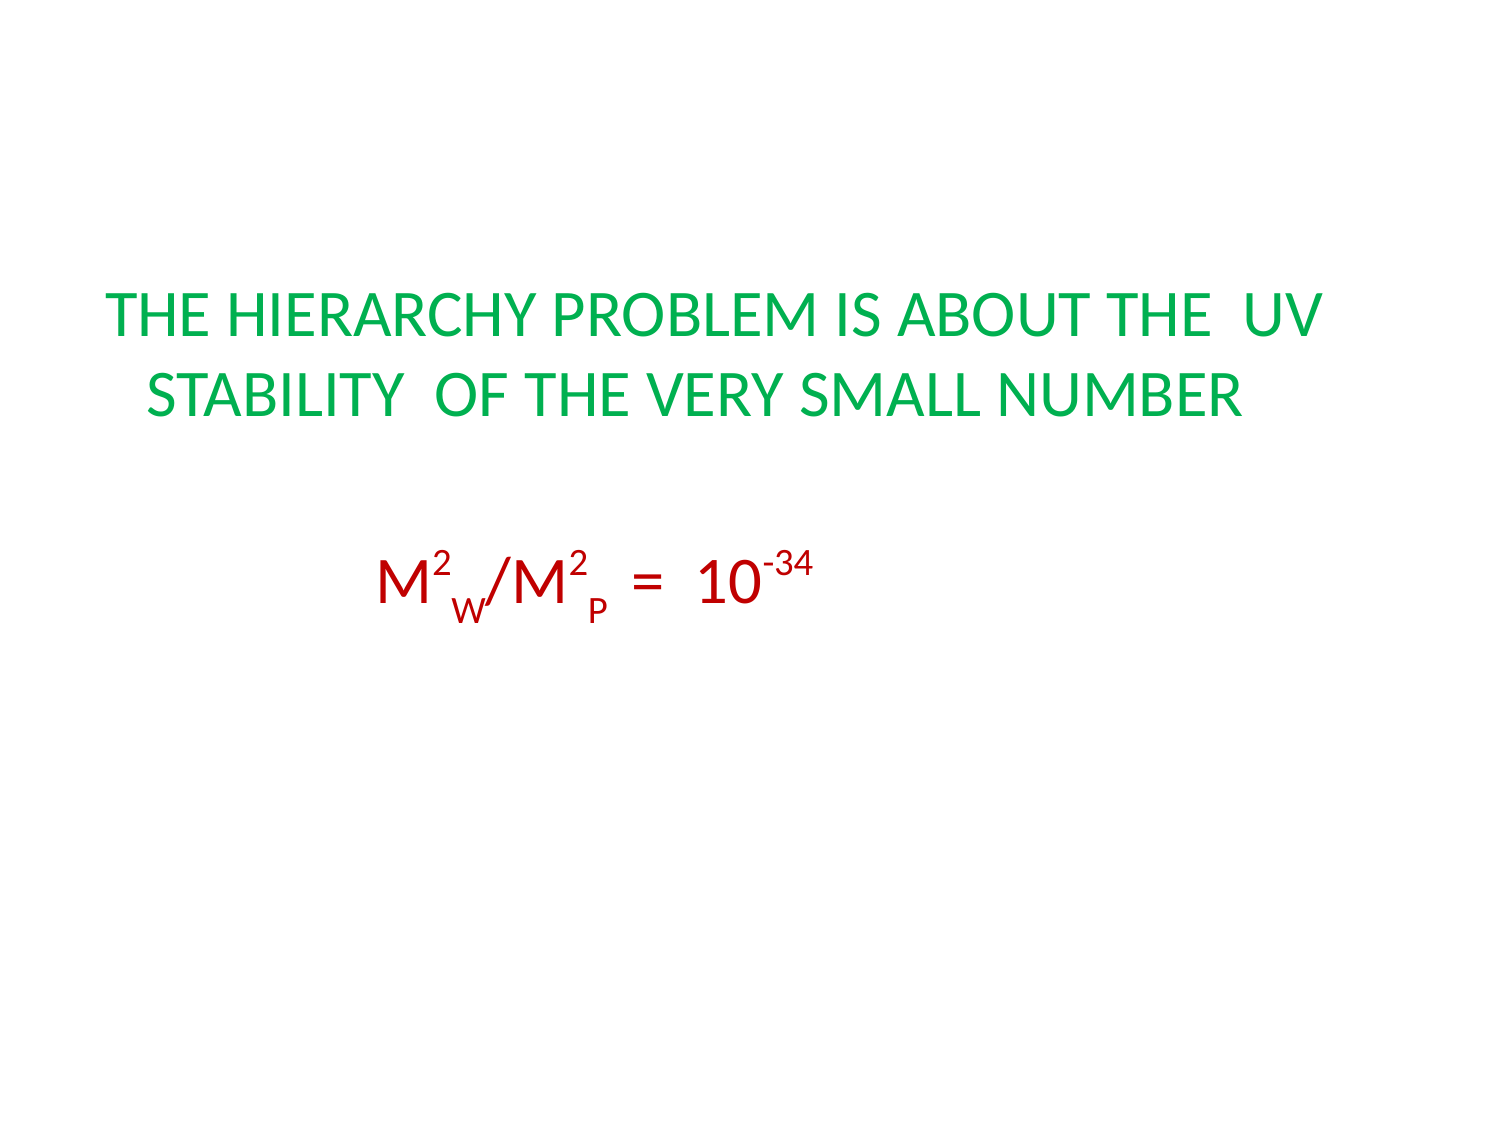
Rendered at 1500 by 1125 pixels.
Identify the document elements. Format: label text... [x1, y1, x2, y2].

list THE HIERARCHY PROBLEM IS ABOUT THE UV STABILITY OF THE VERY SMALL NUMBER M2W/M2P = 10-34 [74, 262, 1426, 1006]
